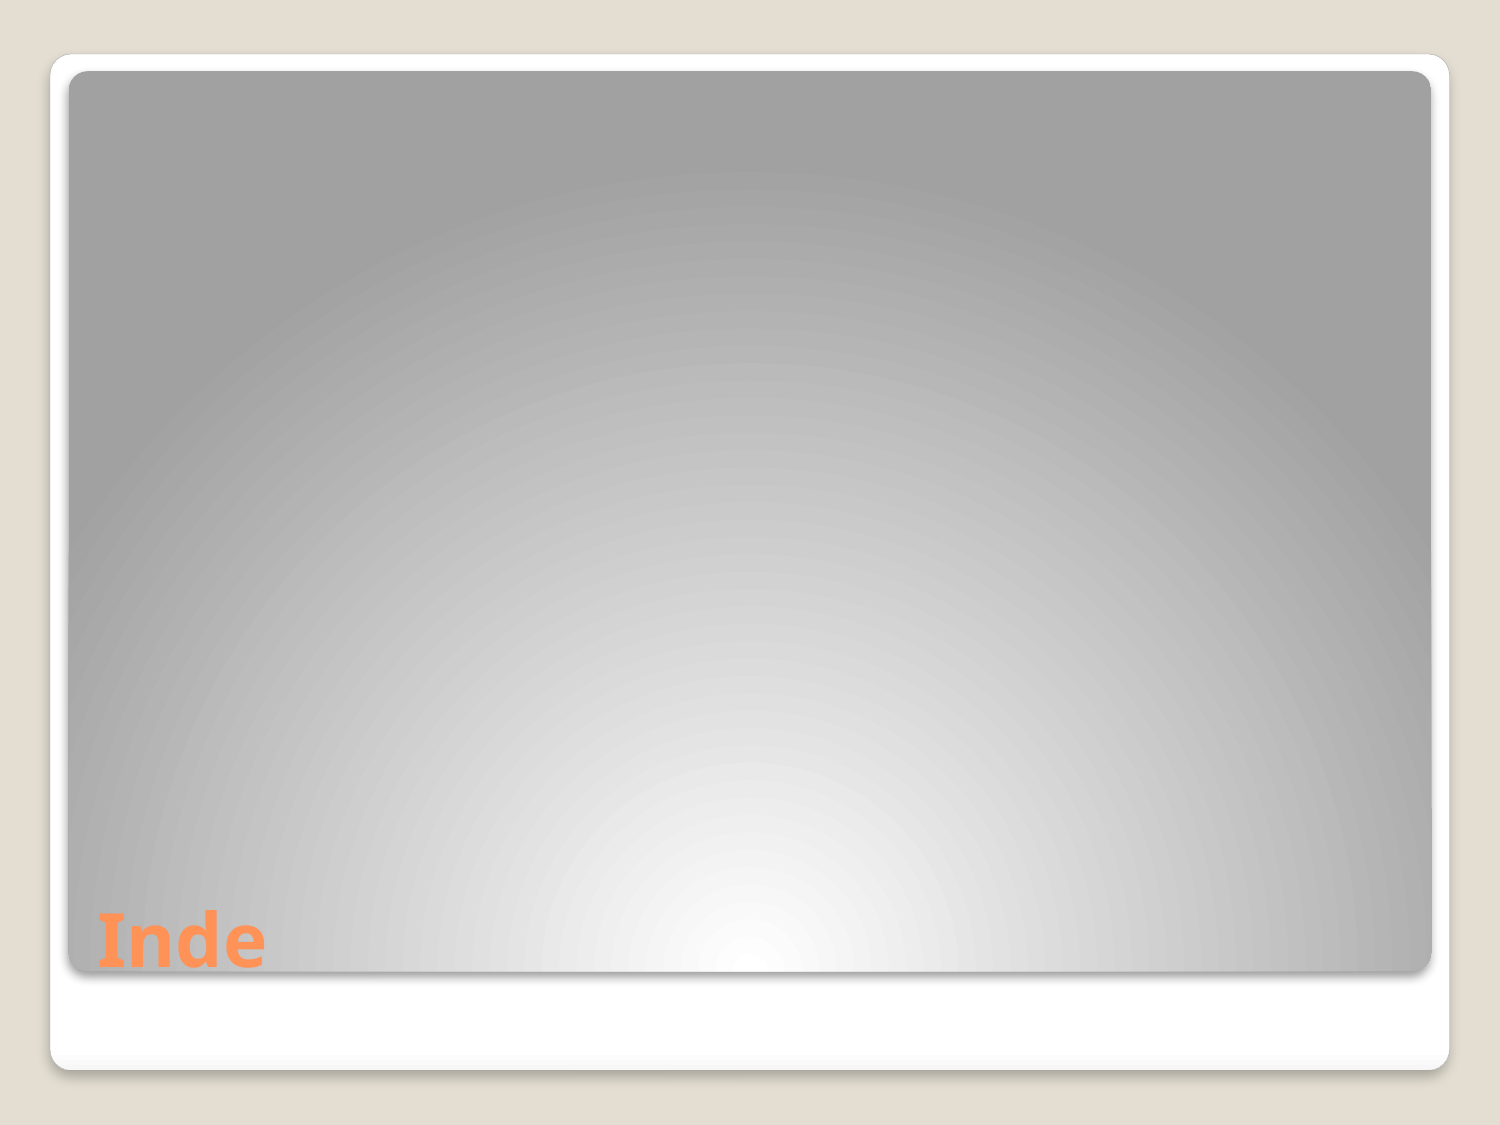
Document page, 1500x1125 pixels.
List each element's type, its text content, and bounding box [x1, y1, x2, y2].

title Inde [82, 817, 1425, 990]
